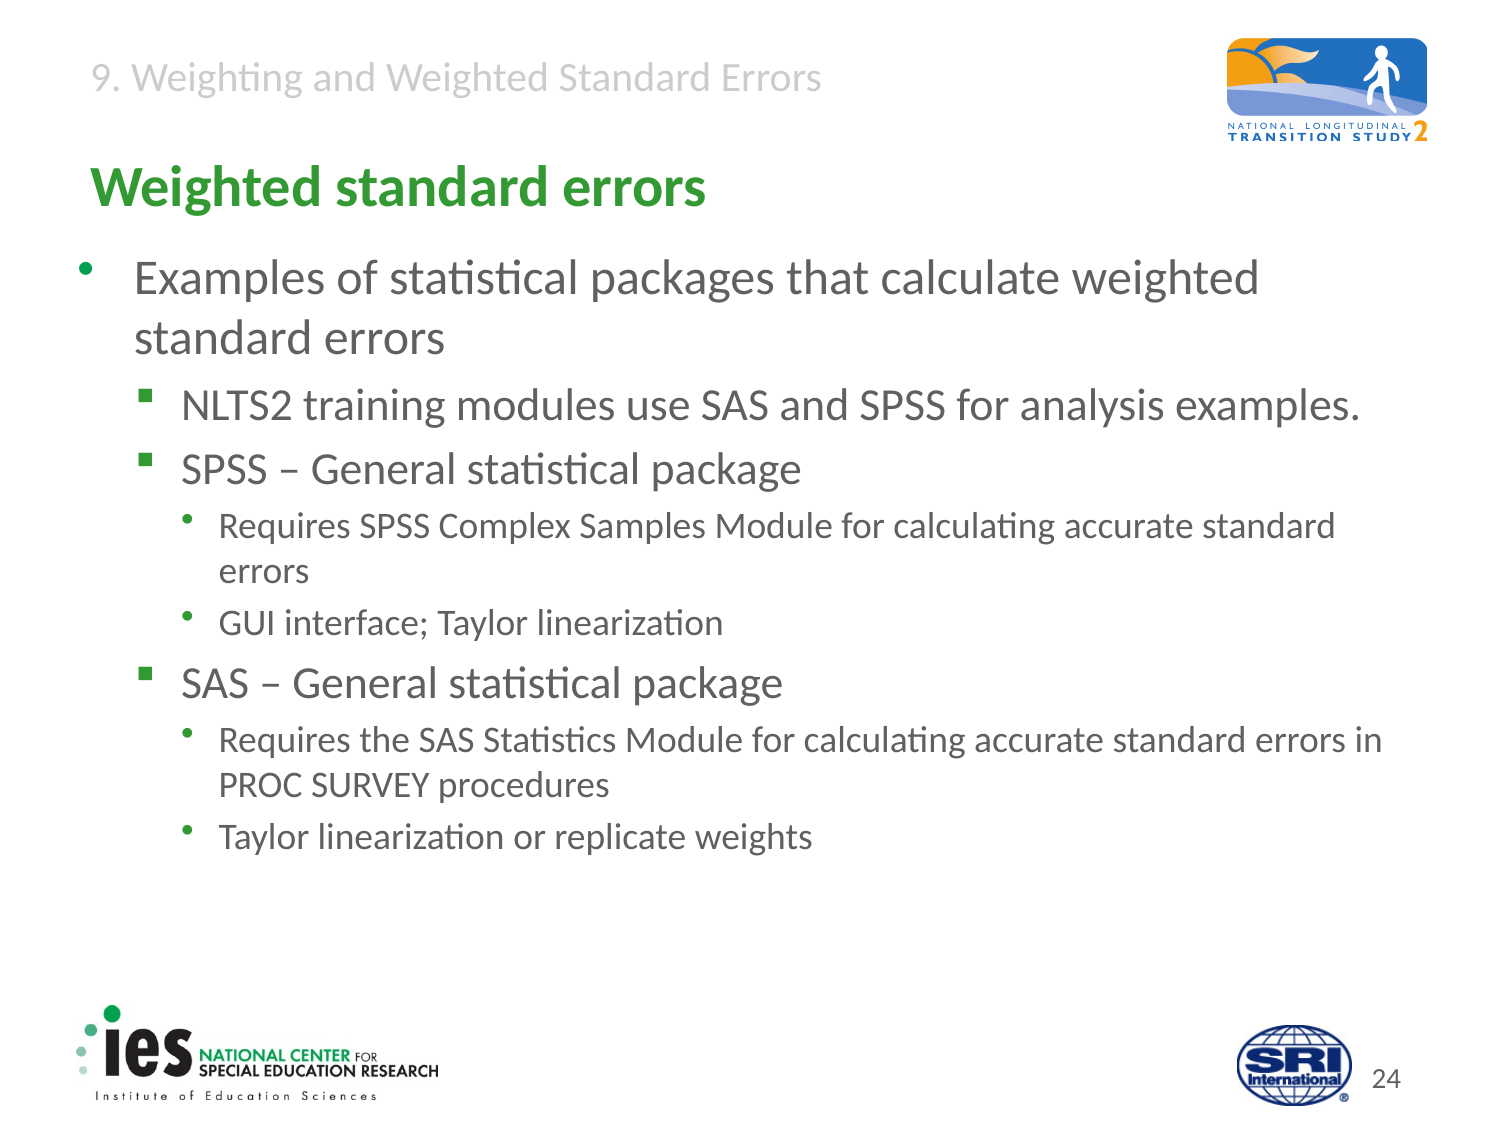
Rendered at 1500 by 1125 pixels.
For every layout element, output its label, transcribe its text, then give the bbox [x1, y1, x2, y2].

list Examples of statistical packages that calculate weighted standard errors NLTS2 training modules use SAS and SPSS for analysis examples. SPSS – General statistical package Requires SPSS Complex Samples Module for calculating accurate standard errors GUI interface; Taylor linearization SAS – General statistical package Requires the SAS Statistics Module for calculating accurate standard errors in PROC SURVEY procedures Taylor linearization or replicate weights [62, 237, 1413, 981]
picture [1237, 1025, 1352, 1106]
title Weighted standard errors [74, 115, 1426, 251]
slide_number 23 [1312, 1051, 1417, 1125]
picture [76, 1005, 438, 1100]
